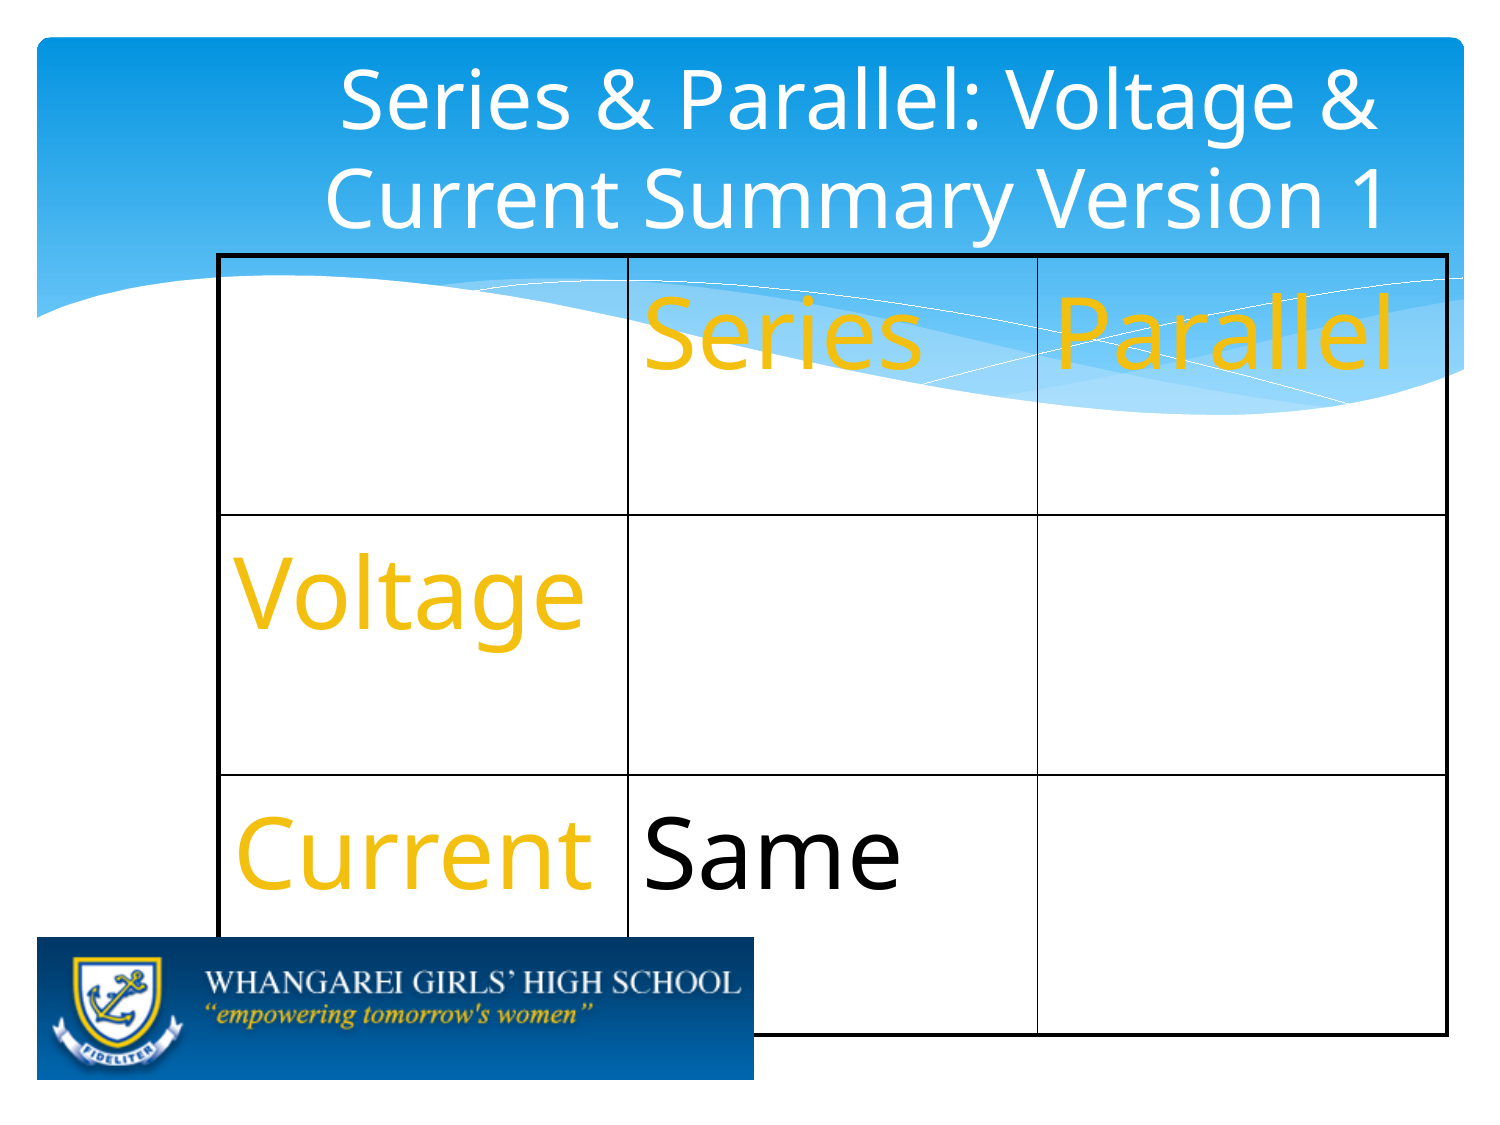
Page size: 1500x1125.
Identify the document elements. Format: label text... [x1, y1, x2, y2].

table_cell [629, 516, 1037, 774]
table_cell Current [221, 776, 627, 935]
table_cell Same [629, 776, 1037, 1033]
table_header Series [629, 258, 1037, 514]
table_header Parallel [1038, 258, 1445, 514]
title Series & Parallel: Voltage & Current Summary Version 1 [253, 37, 1466, 255]
table_cell Voltage [221, 516, 627, 774]
table_header [221, 258, 627, 514]
table_cell [1038, 776, 1445, 1033]
picture [37, 937, 754, 1080]
table_cell [1038, 516, 1445, 774]
